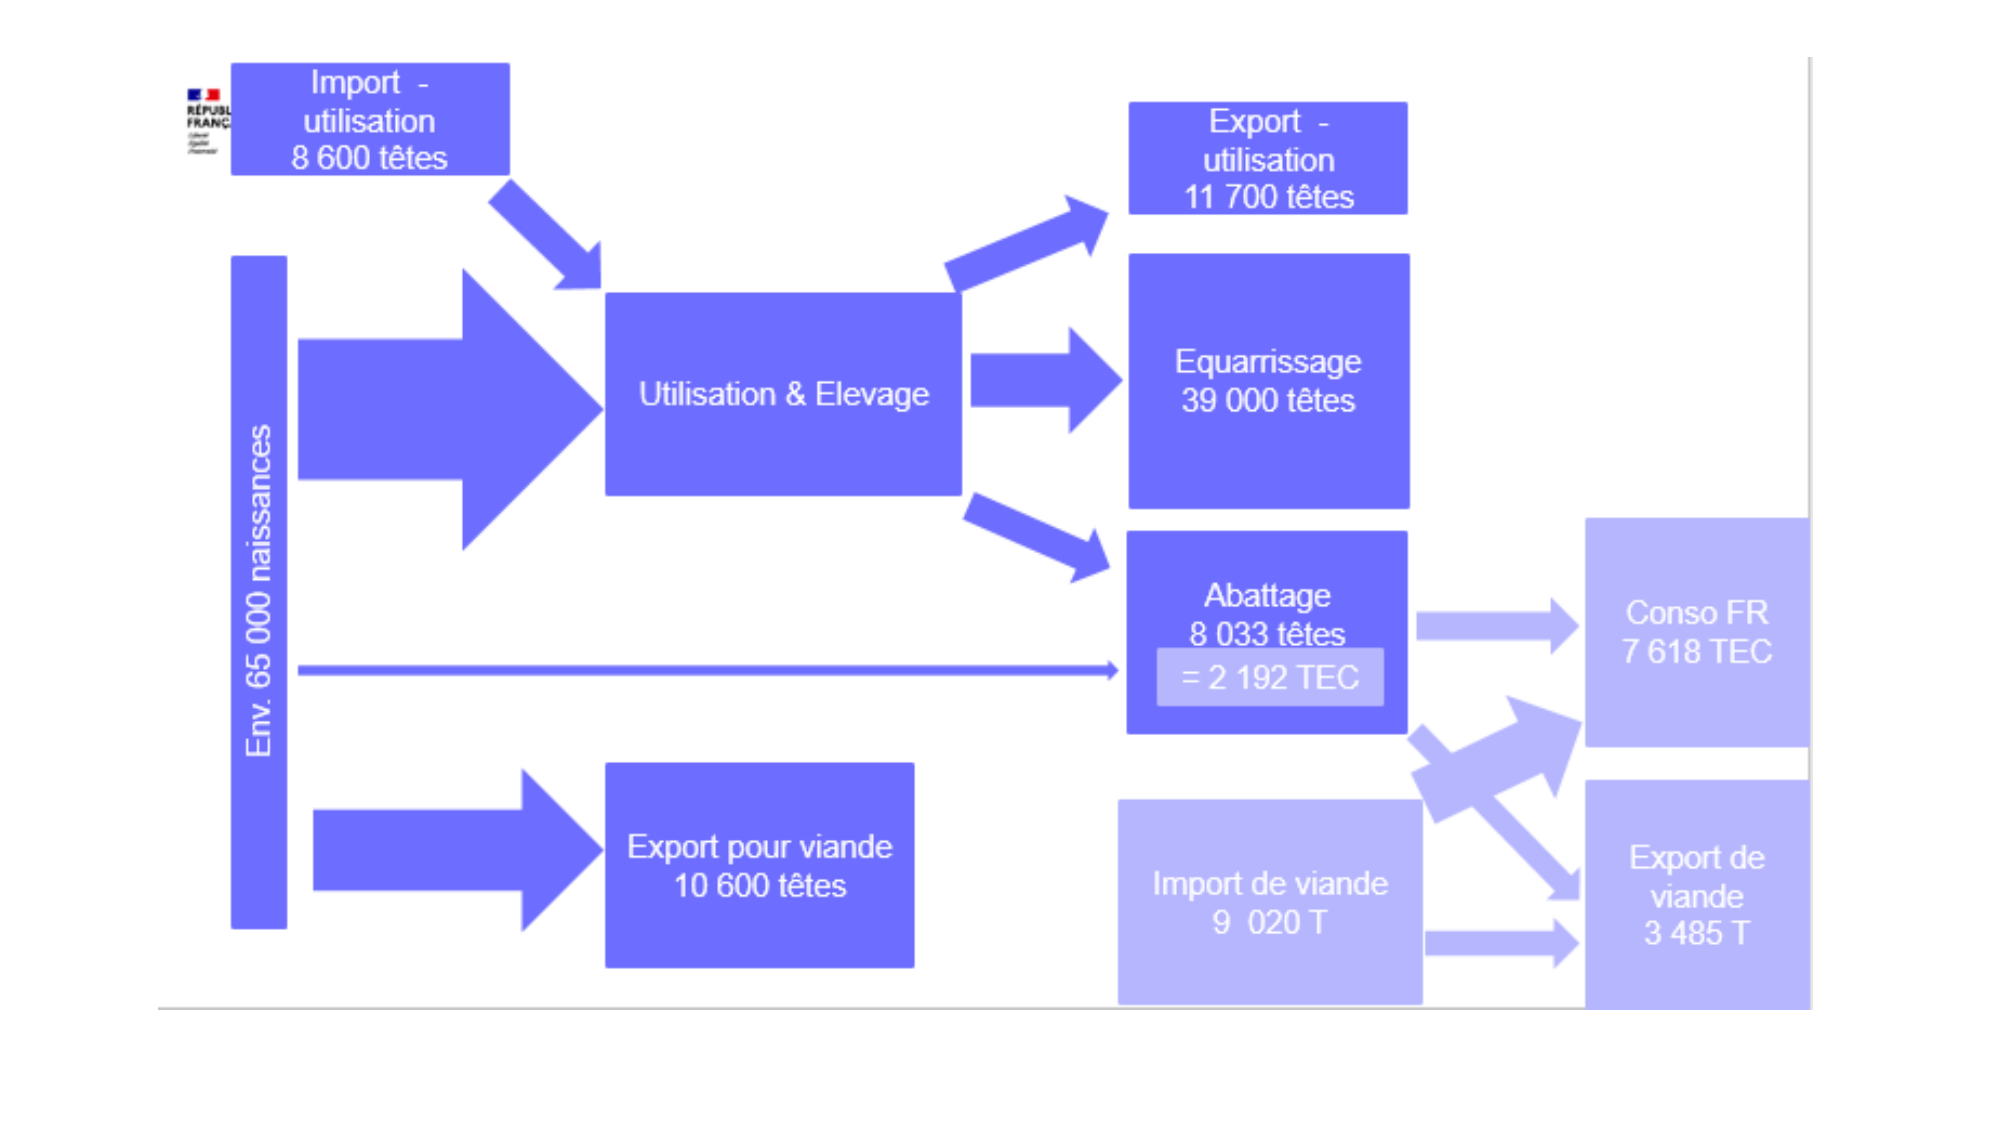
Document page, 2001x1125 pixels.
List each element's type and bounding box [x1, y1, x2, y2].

picture [158, 57, 1813, 1010]
